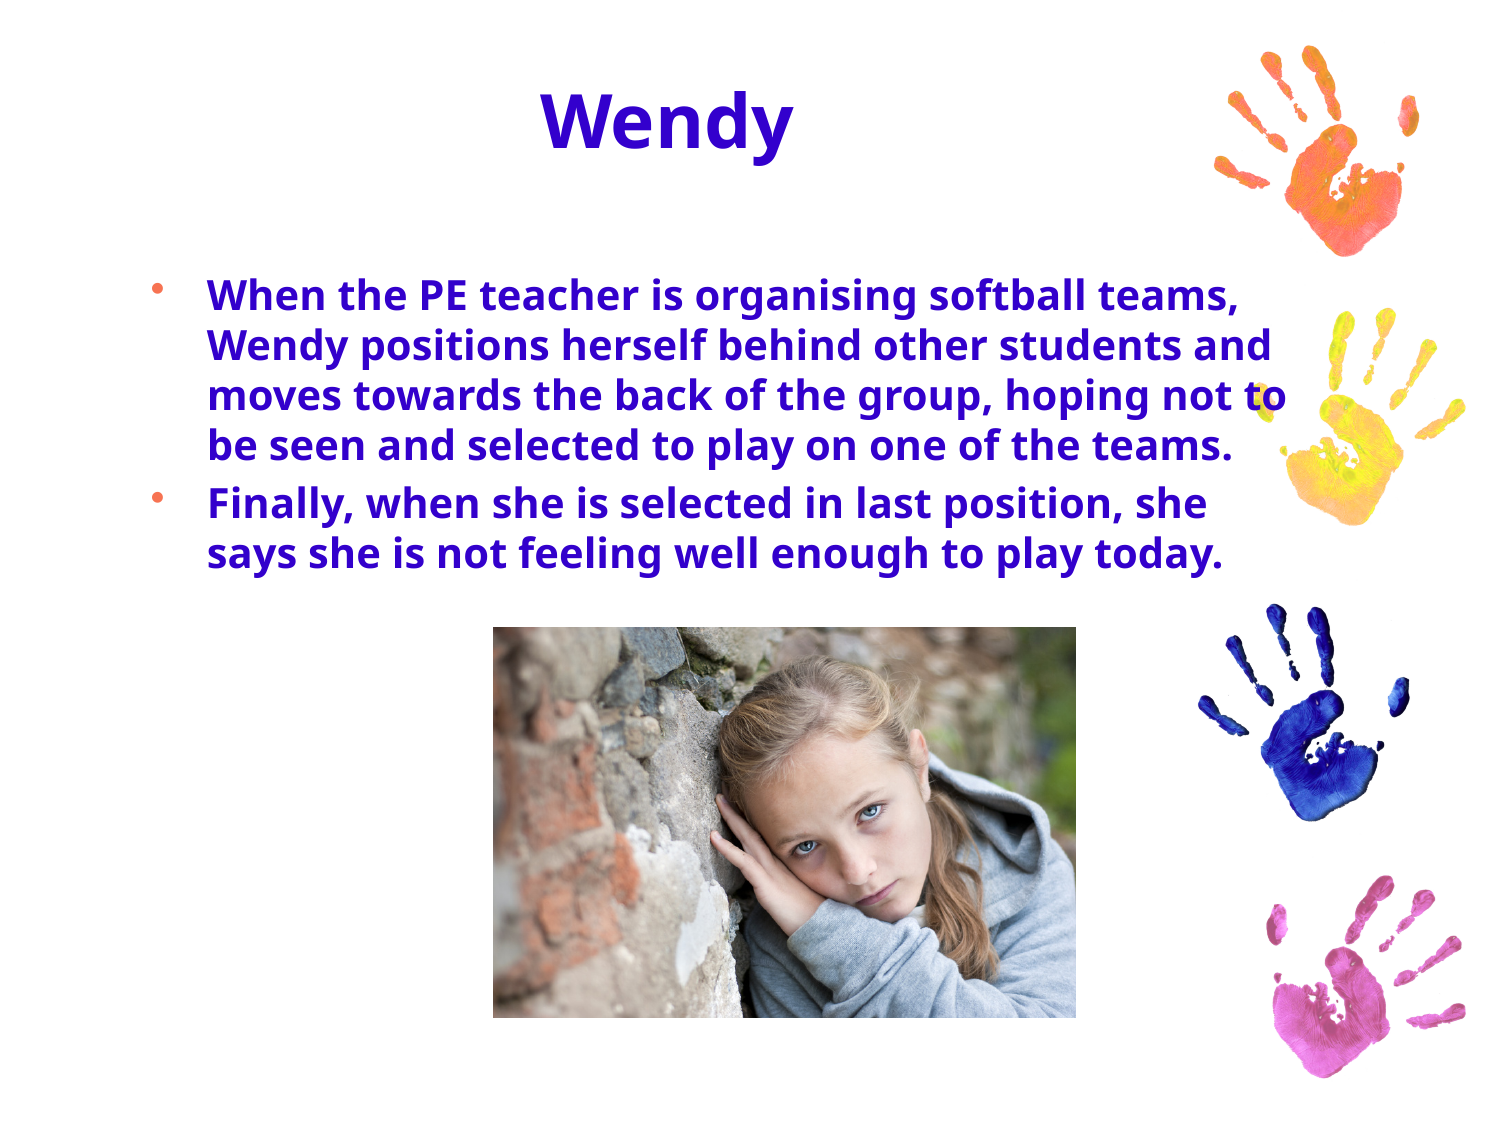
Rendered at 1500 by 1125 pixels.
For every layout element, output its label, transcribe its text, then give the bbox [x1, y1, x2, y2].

picture [1176, 0, 1500, 1125]
list When the PE teacher is organising softball teams, Wendy positions herself behind other students and moves towards the back of the group, hoping not to be seen and selected to play on one of the teams. Finally, when she is selected in last position, she says she is not feeling well enough to play today. [58, 260, 1318, 1007]
title Wendy [112, 24, 1176, 213]
picture [492, 627, 1076, 1018]
